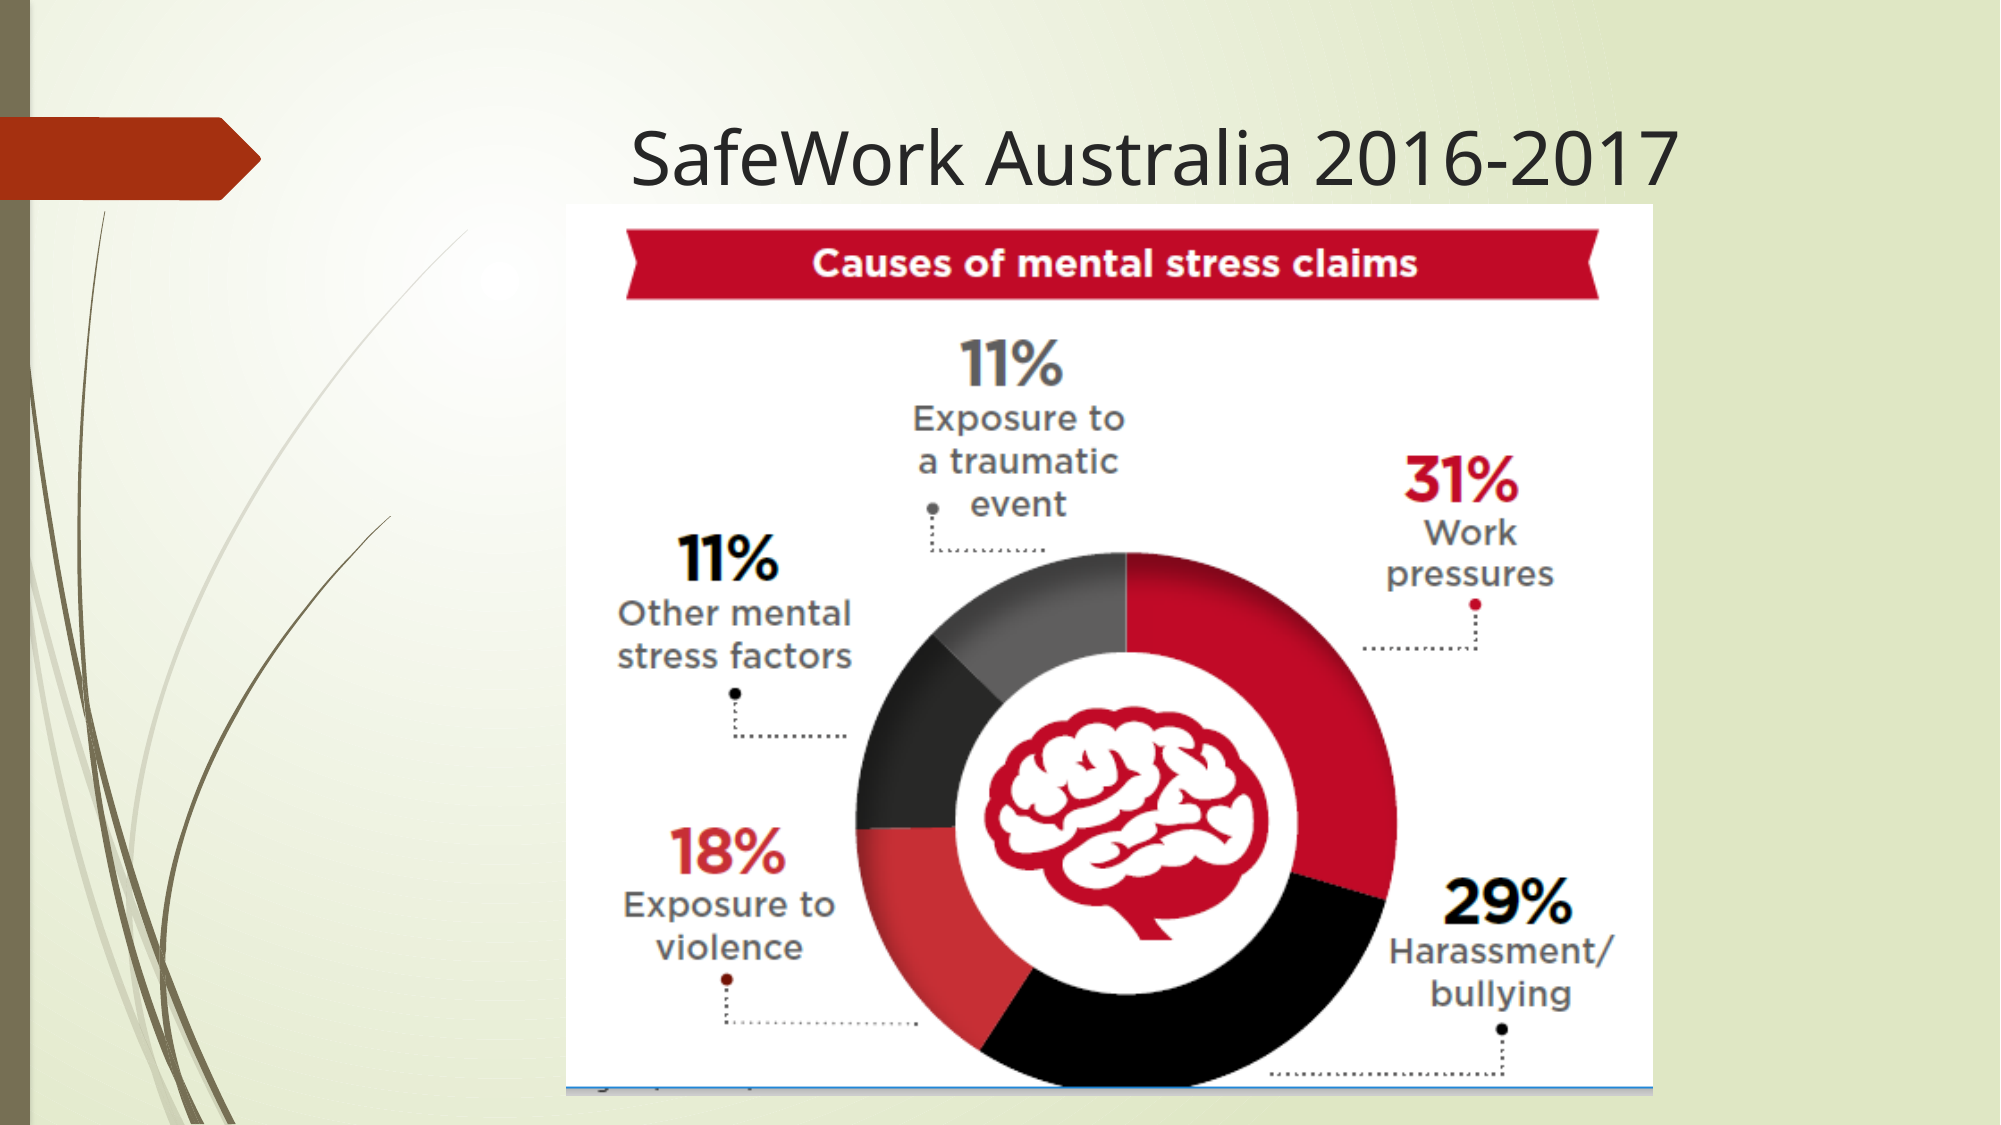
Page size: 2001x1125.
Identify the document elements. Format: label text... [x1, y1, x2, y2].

picture [566, 204, 1654, 1096]
title SafeWork Australia 2016-2017 [425, 102, 1888, 313]
